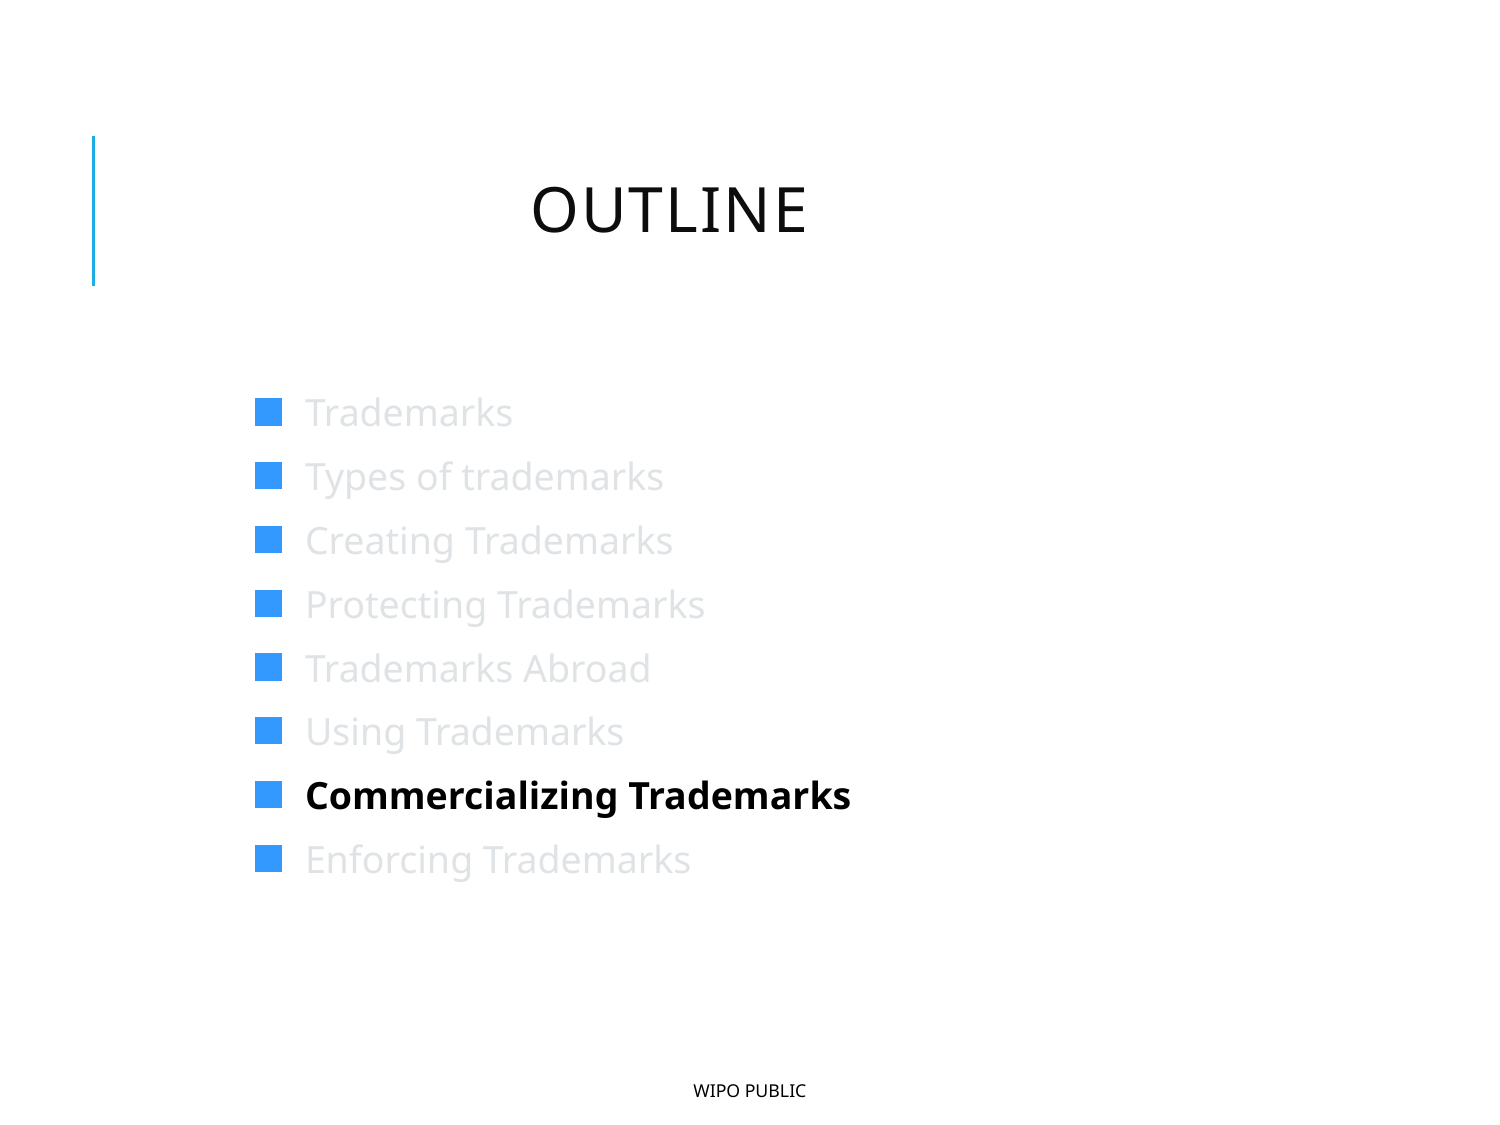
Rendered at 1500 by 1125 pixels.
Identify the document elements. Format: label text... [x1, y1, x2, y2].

picture [255, 590, 282, 617]
picture [255, 398, 282, 426]
picture [255, 462, 282, 489]
text_box Trademarks Types of trademarks Creating Trademarks Protecting Trademarks Trademarks Abroad Using Trademarks Commercializing Trademarks Enforcing Trademarks [243, 383, 1257, 879]
picture [255, 526, 282, 553]
picture [255, 653, 282, 681]
picture [255, 781, 282, 808]
picture [255, 845, 282, 872]
title Outline [133, 141, 1207, 287]
picture [255, 717, 282, 744]
